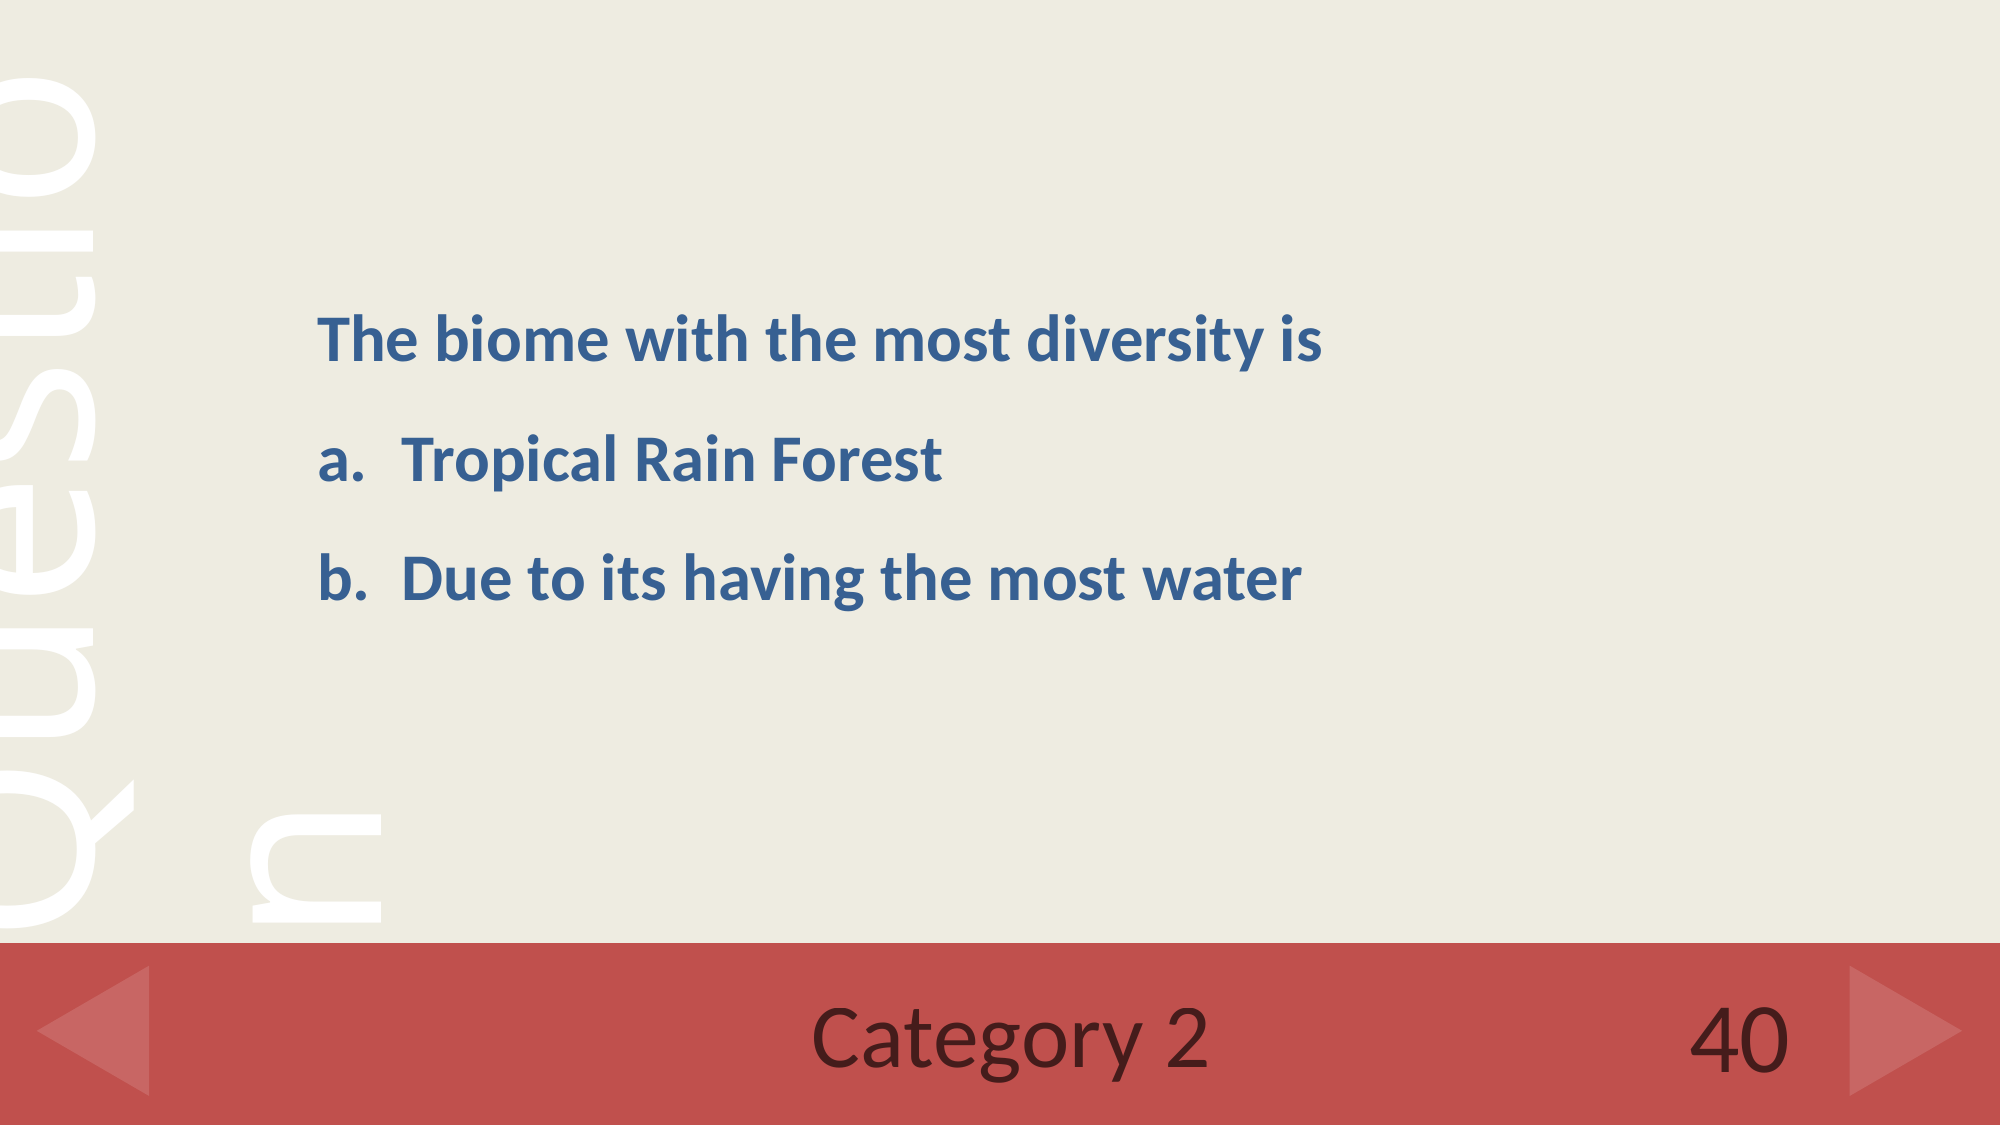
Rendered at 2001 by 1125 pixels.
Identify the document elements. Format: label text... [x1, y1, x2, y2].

title Category 2 [111, 937, 1912, 1125]
list The biome with the most diversity is Tropical Rain Forest Due to its having the most water [302, 123, 1866, 866]
